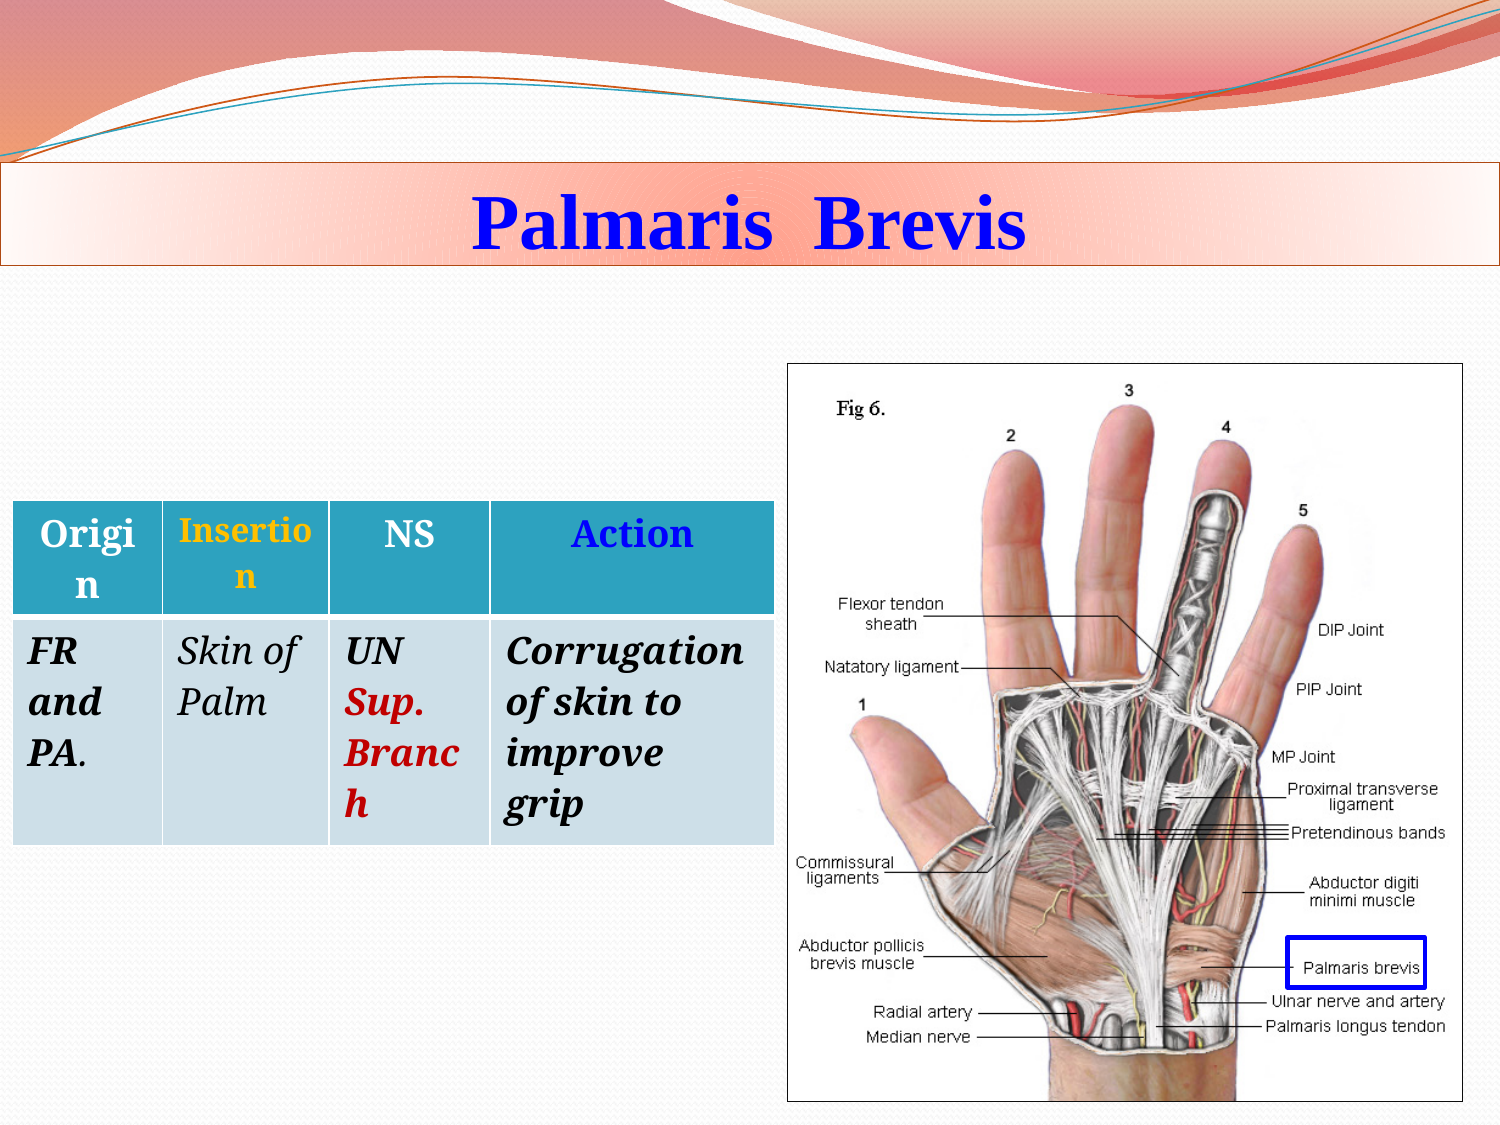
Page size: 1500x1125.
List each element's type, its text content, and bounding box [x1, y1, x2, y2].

table_header Origin [13, 501, 162, 614]
table_cell Corrugation of skin to improve grip [491, 620, 774, 845]
table_cell UN Sup. Branch [330, 620, 489, 845]
title Palmaris Brevis [0, 162, 1500, 266]
table_header Action [491, 501, 774, 614]
table_header Insertion [163, 501, 328, 614]
table_cell Skin of Palm [163, 620, 328, 845]
table_cell FR and PA. [13, 620, 162, 845]
picture [787, 363, 1463, 1102]
table_header NS [330, 501, 489, 614]
